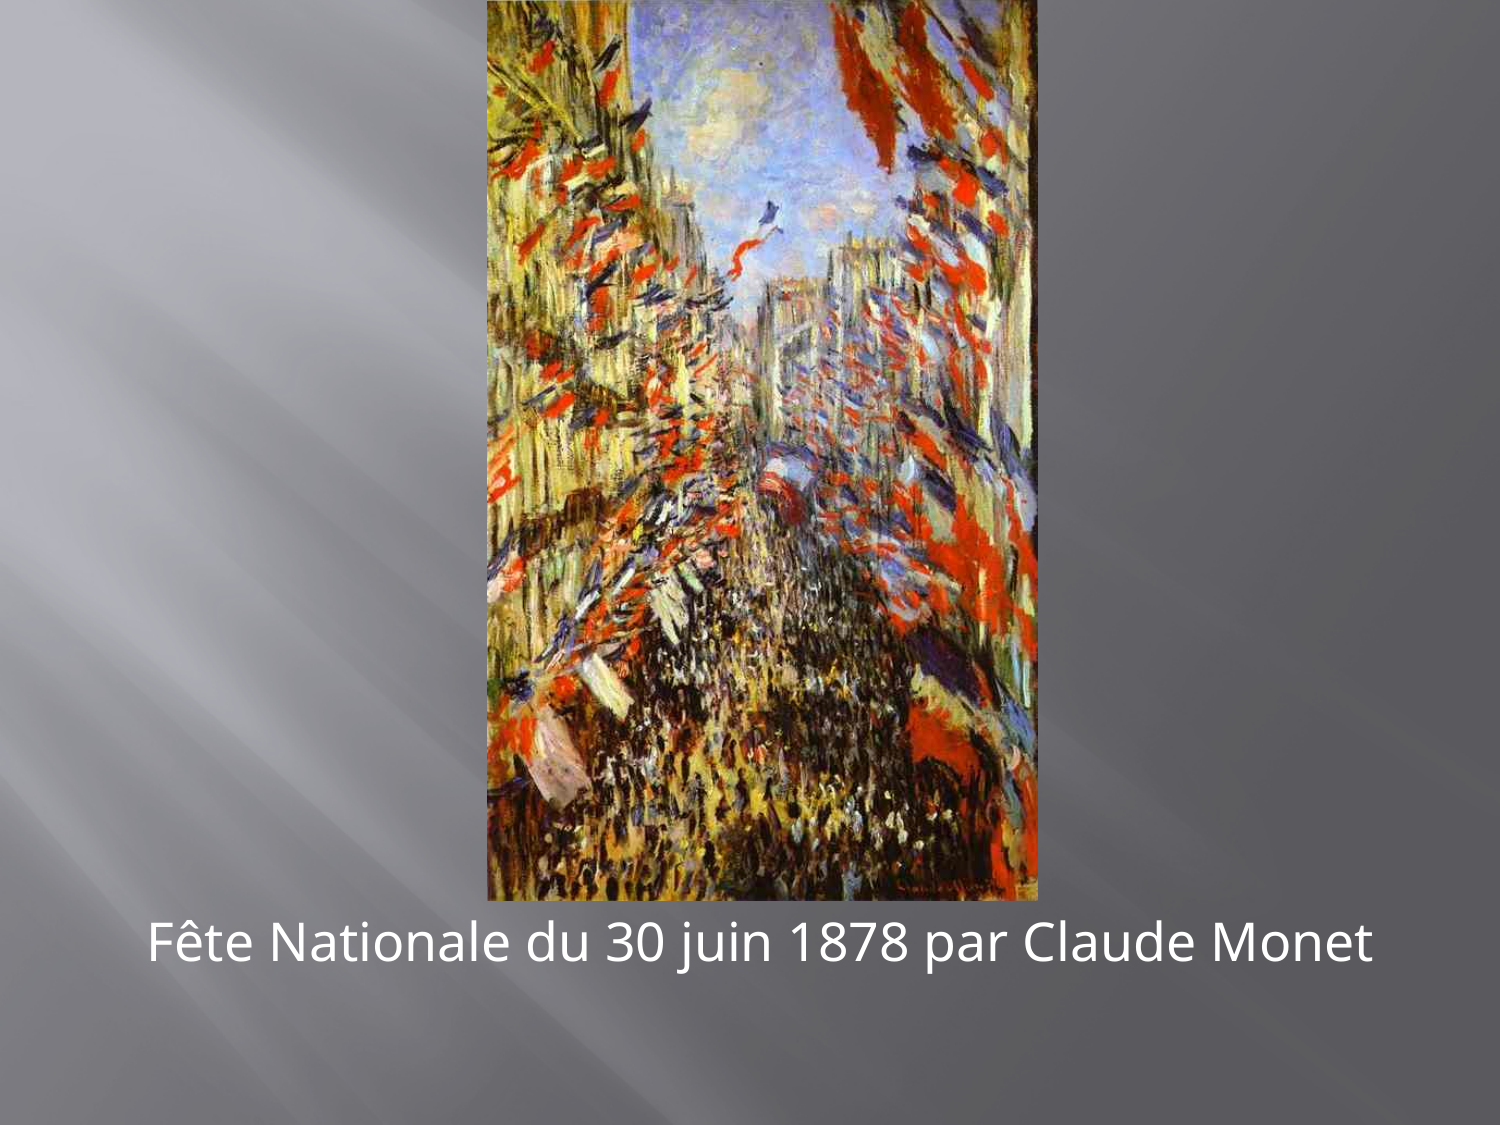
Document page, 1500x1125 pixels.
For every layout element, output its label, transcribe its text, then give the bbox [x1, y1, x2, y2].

list Fête Nationale du 30 juin 1878 par Claude Monet [75, 900, 1425, 1035]
picture [487, 0, 1038, 901]
